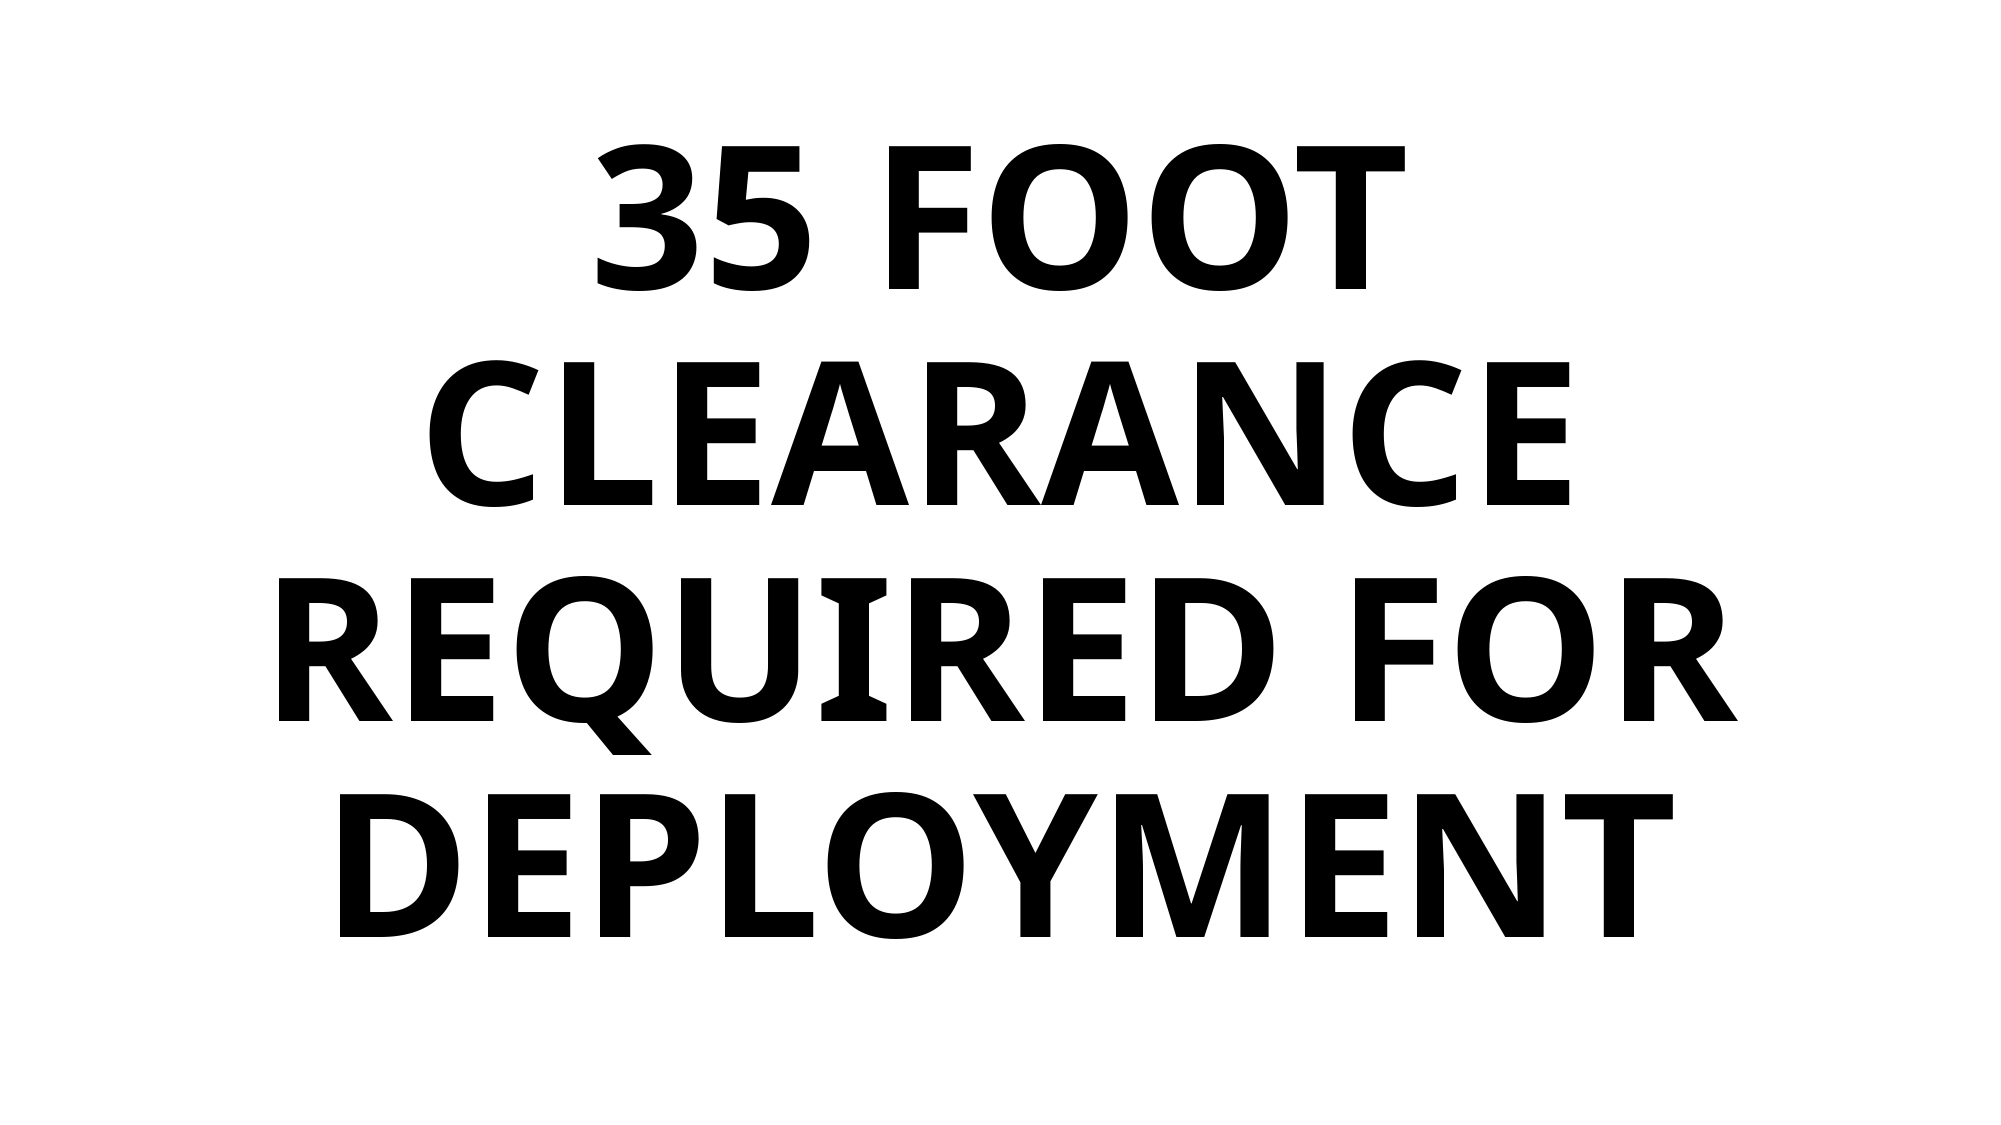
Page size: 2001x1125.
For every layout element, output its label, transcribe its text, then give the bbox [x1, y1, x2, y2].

title 35 FOOT CLEARANCE REQUIRED FOR DEPLOYMENT [137, 59, 1863, 1038]
